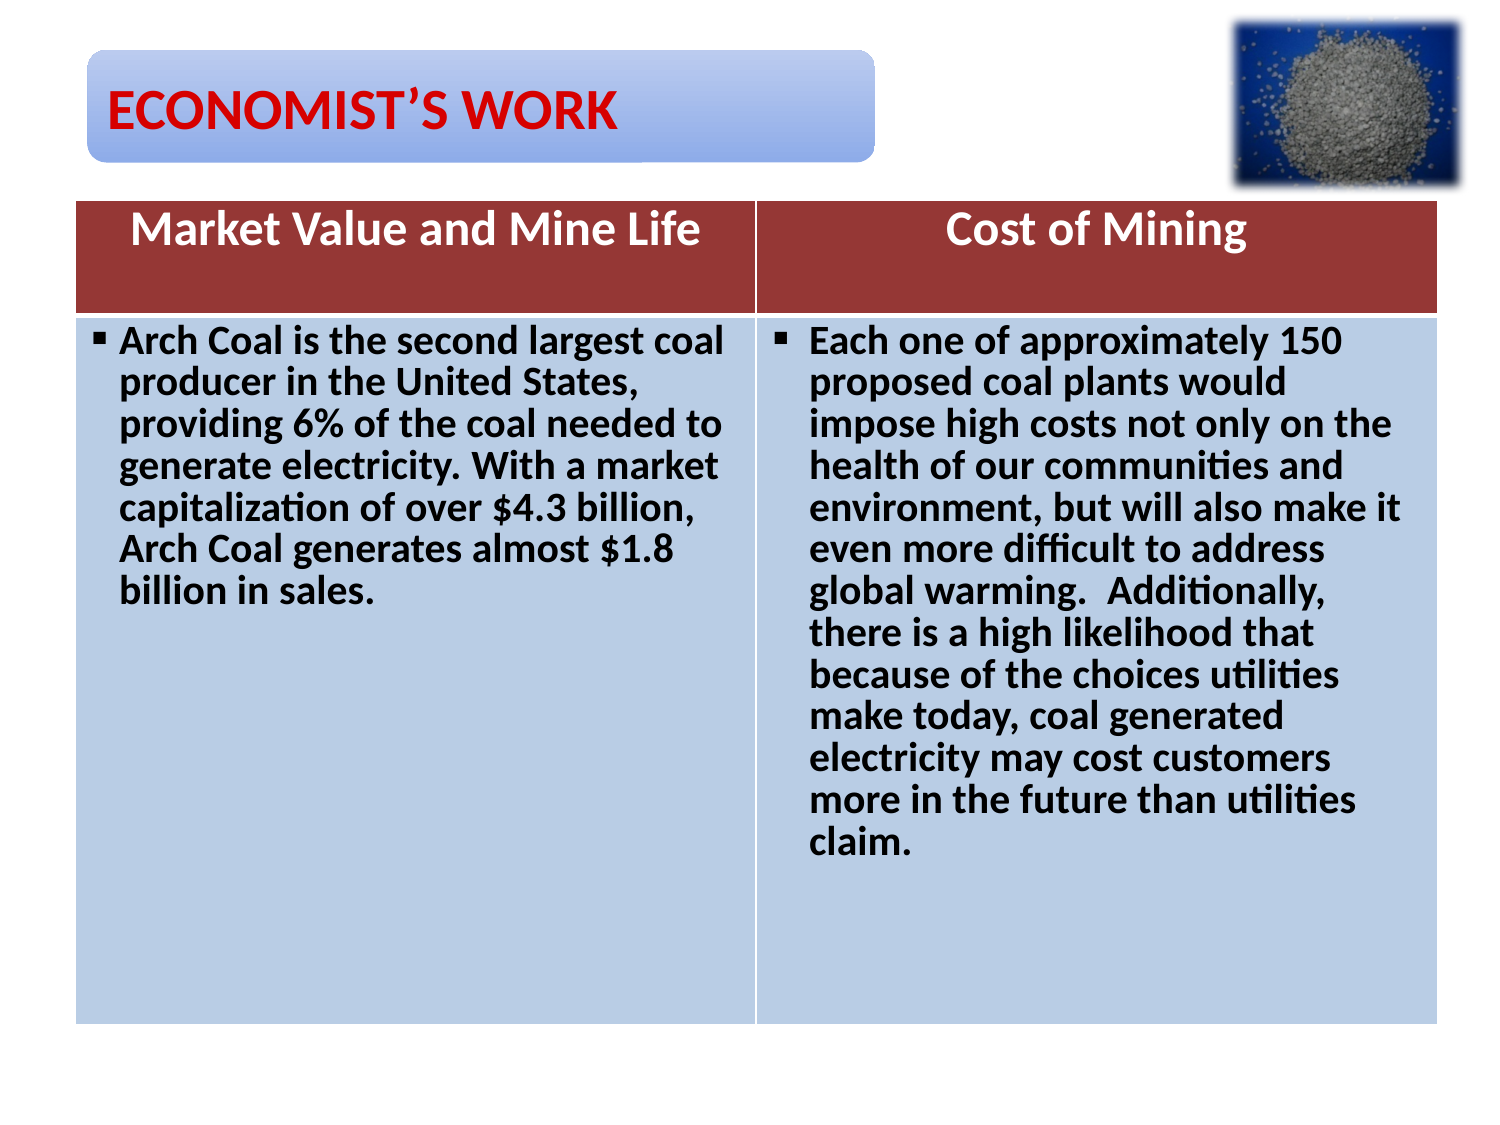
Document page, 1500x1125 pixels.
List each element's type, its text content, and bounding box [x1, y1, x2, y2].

table_header Market Value and Mine Life [76, 201, 755, 313]
text_box ECONOMIST’S WORK [85, 47, 878, 165]
table_cell Each one of approximately 150 proposed coal plants would impose high costs not only on the health of our communities and environment, but will also make it even more difficult to address global warming. Additionally, there is a high likelihood that because of the choices utilities make today, coal generated electricity may cost customers more in the future than utilities claim. [757, 318, 1437, 1024]
table_cell Arch Coal is the second largest coal producer in the United States, providing 6% of the coal needed to generate electricity. With a market capitalization of over $4.3 billion, Arch Coal generates almost $1.8 billion in sales. [76, 318, 755, 1024]
table_header Cost of Mining [757, 201, 1437, 313]
picture [1224, 12, 1469, 196]
